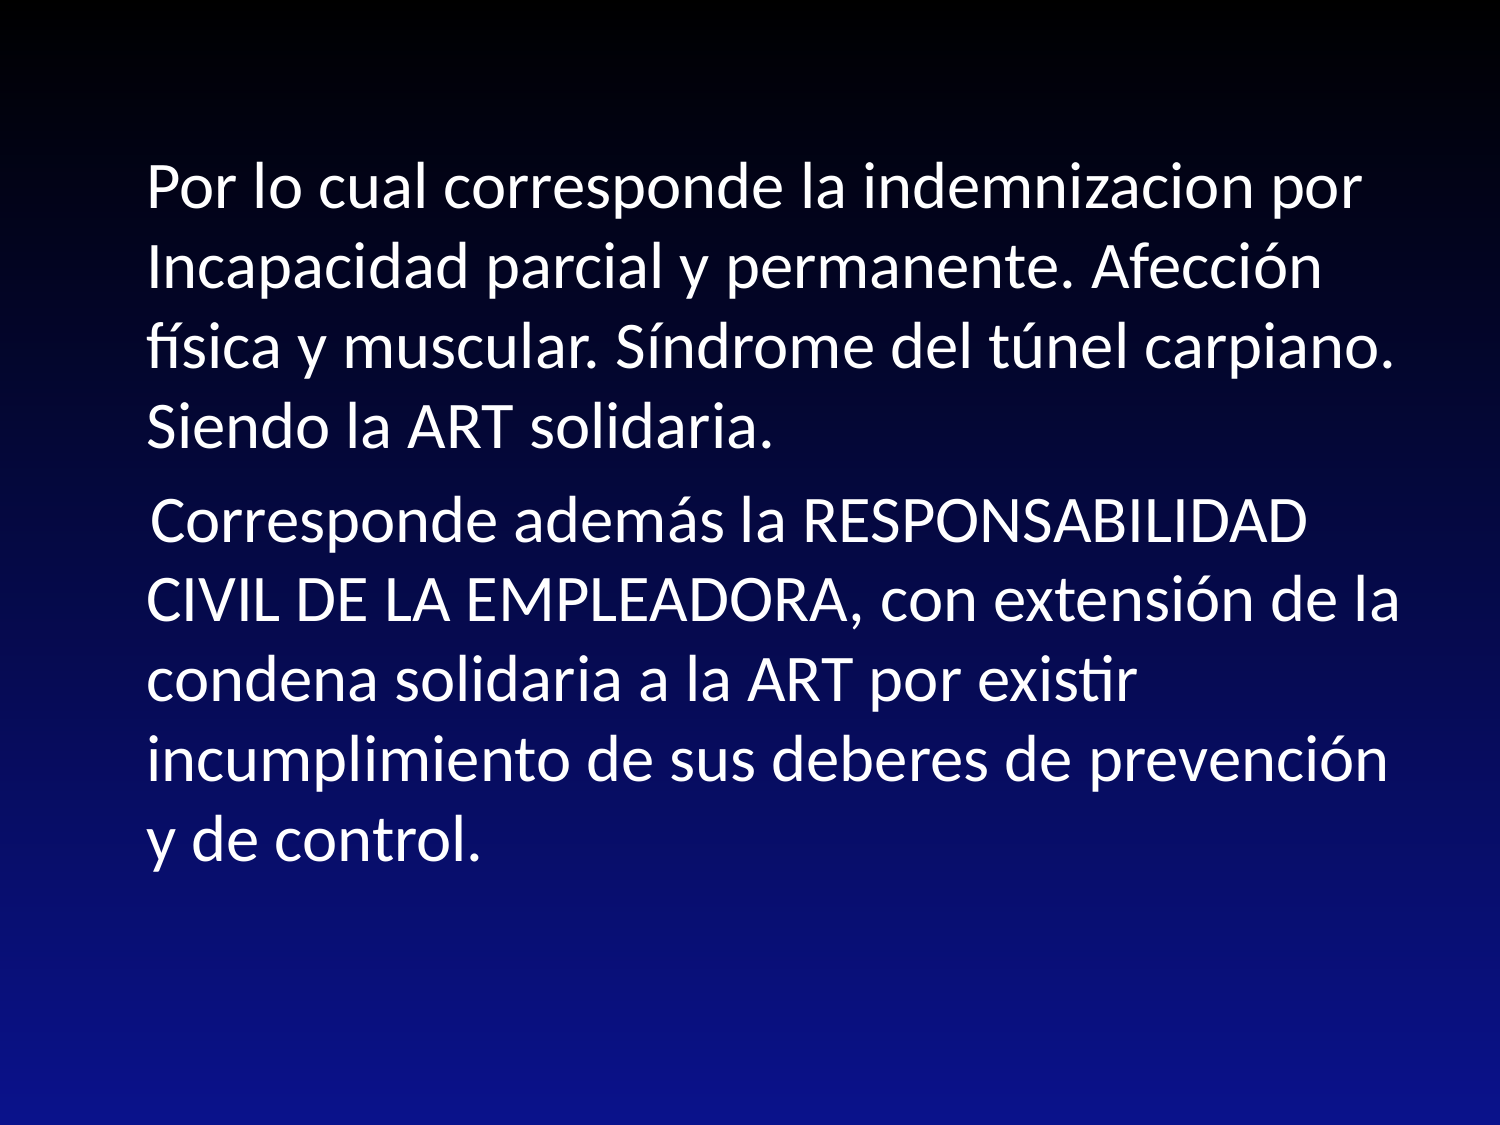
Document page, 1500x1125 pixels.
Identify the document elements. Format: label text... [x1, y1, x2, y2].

list Por lo cual corresponde la indemnizacion por Incapacidad parcial y permanente. Afección física y muscular. Síndrome del túnel carpiano. Siendo la ART solidaria. Corresponde además la RESPONSABILIDAD CIVIL DE LA EMPLEADORA, con extensión de la condena solidaria a la ART por existir incumplimiento de sus deberes de prevención y de control. [74, 54, 1426, 1006]
